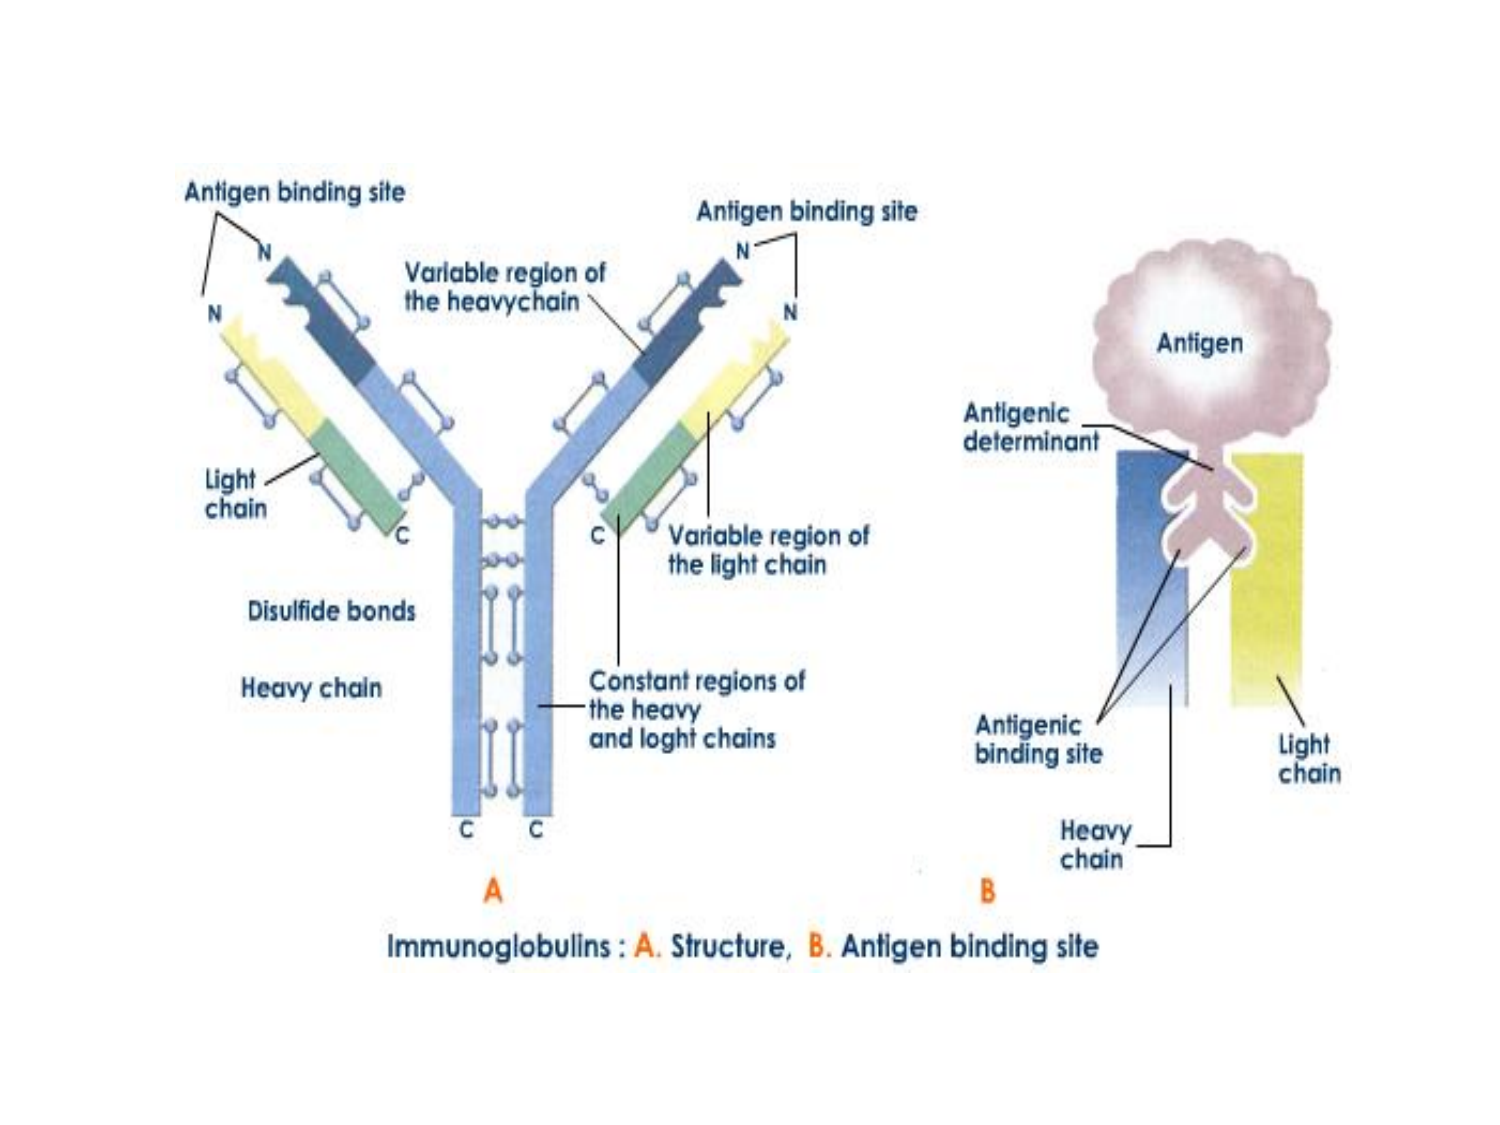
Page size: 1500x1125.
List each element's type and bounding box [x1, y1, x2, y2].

picture [175, 163, 1352, 973]
